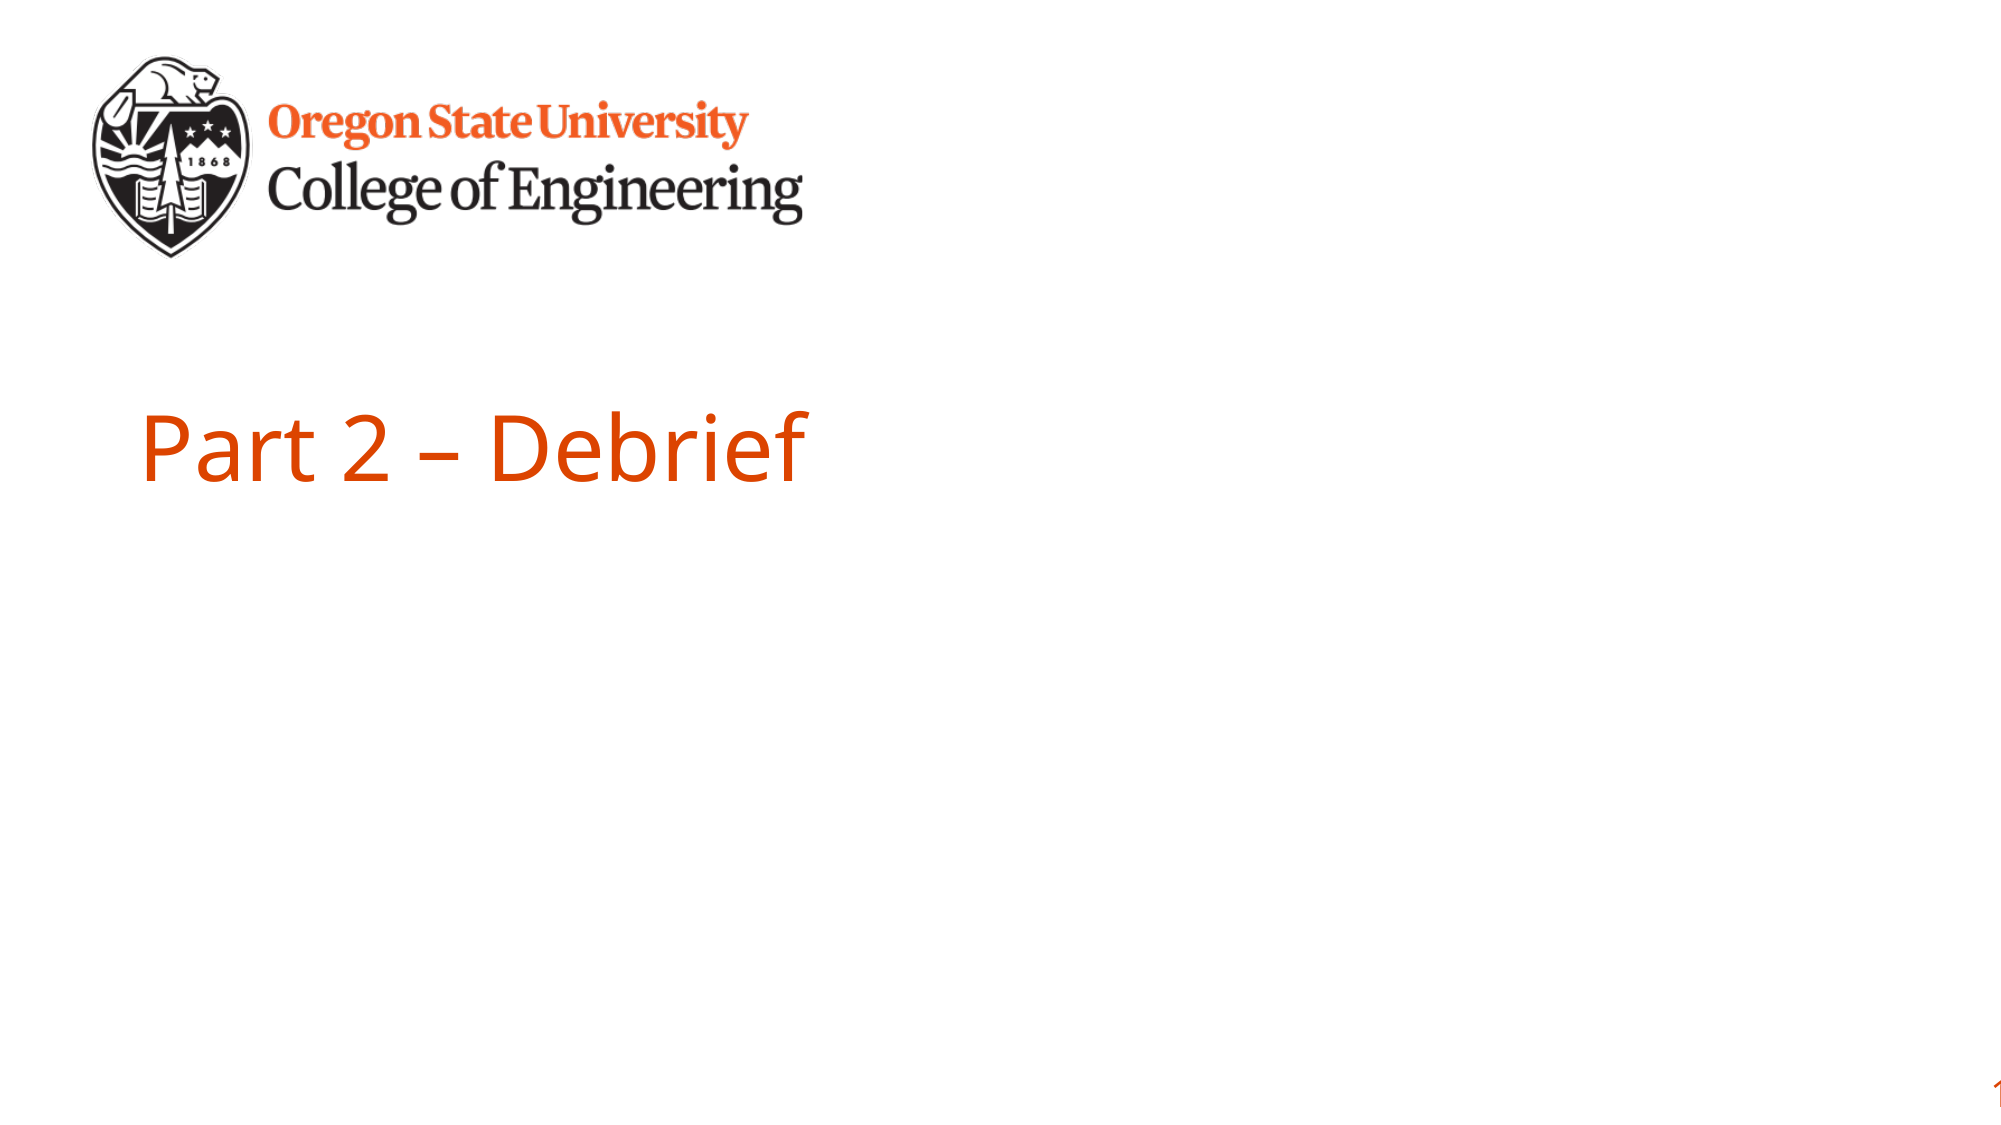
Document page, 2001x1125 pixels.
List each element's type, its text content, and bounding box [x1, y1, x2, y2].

title Part 2 – Debrief [123, 382, 1456, 578]
